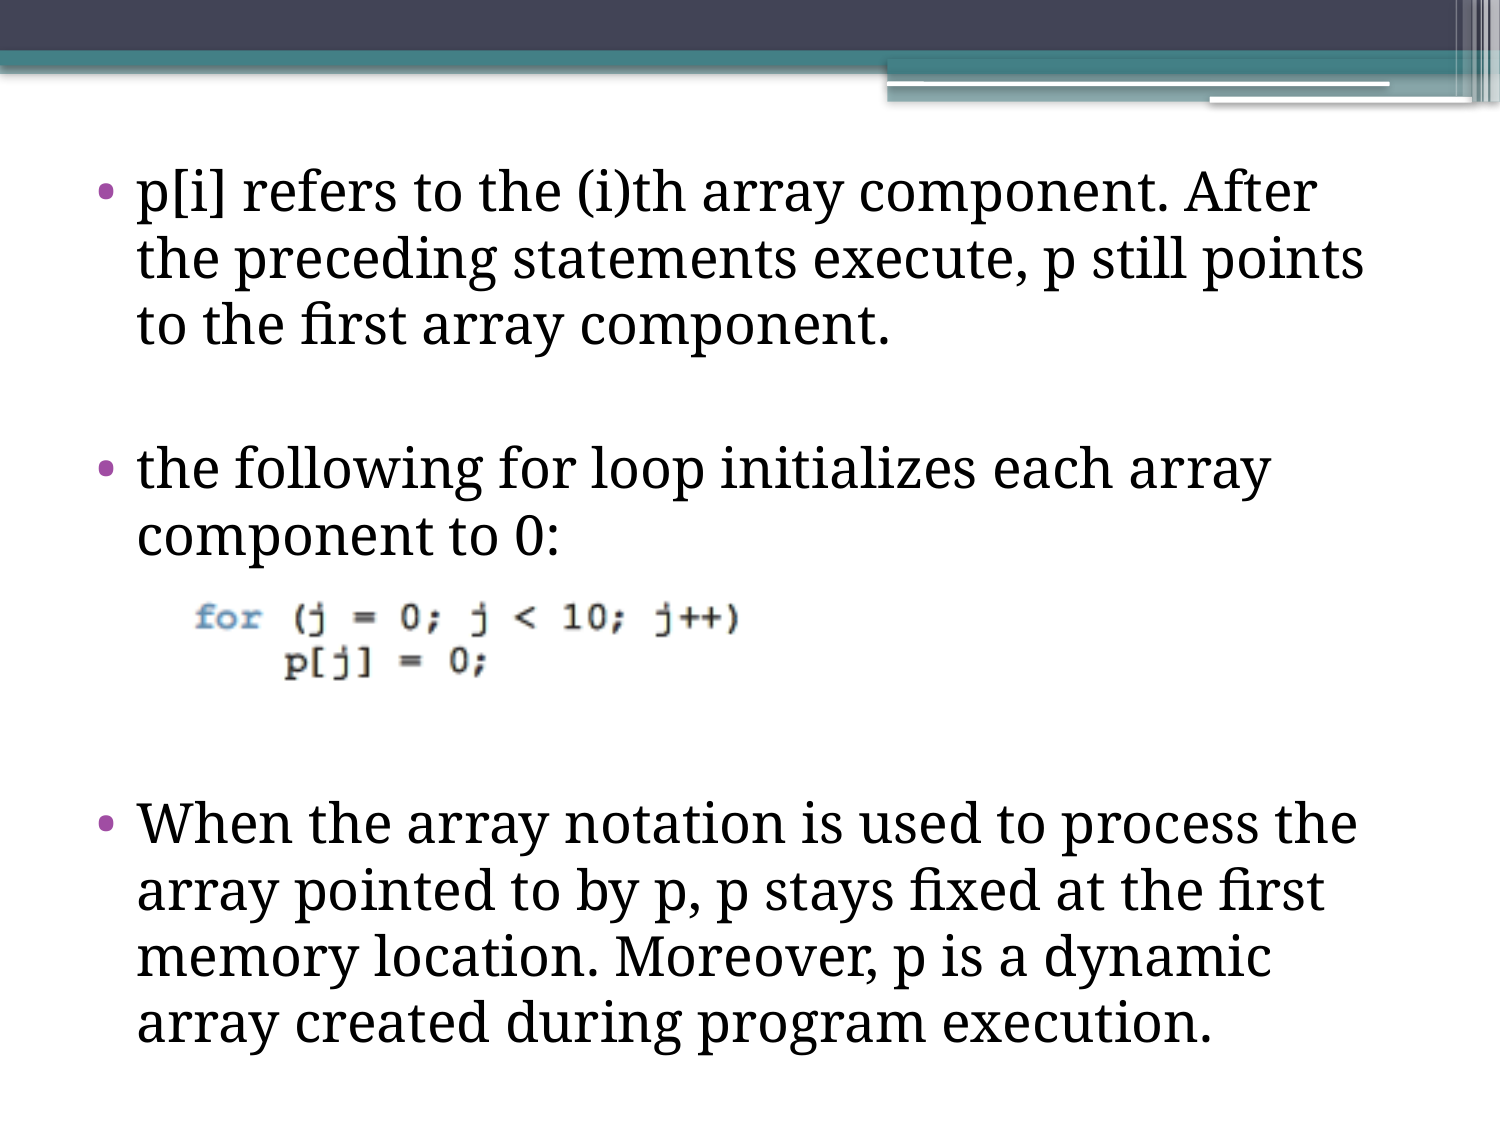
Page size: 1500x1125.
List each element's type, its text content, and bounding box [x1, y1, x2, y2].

list p[i] refers to the (i)th array component. After the preceding statements execute, p still points to the first array component. the following for loop initializes each array component to 0: When the array notation is used to process the array pointed to by p, p stays fixed at the first memory location. Moreover, p is a dynamic array created during program execution. [64, 149, 1425, 1079]
picture [182, 585, 749, 717]
